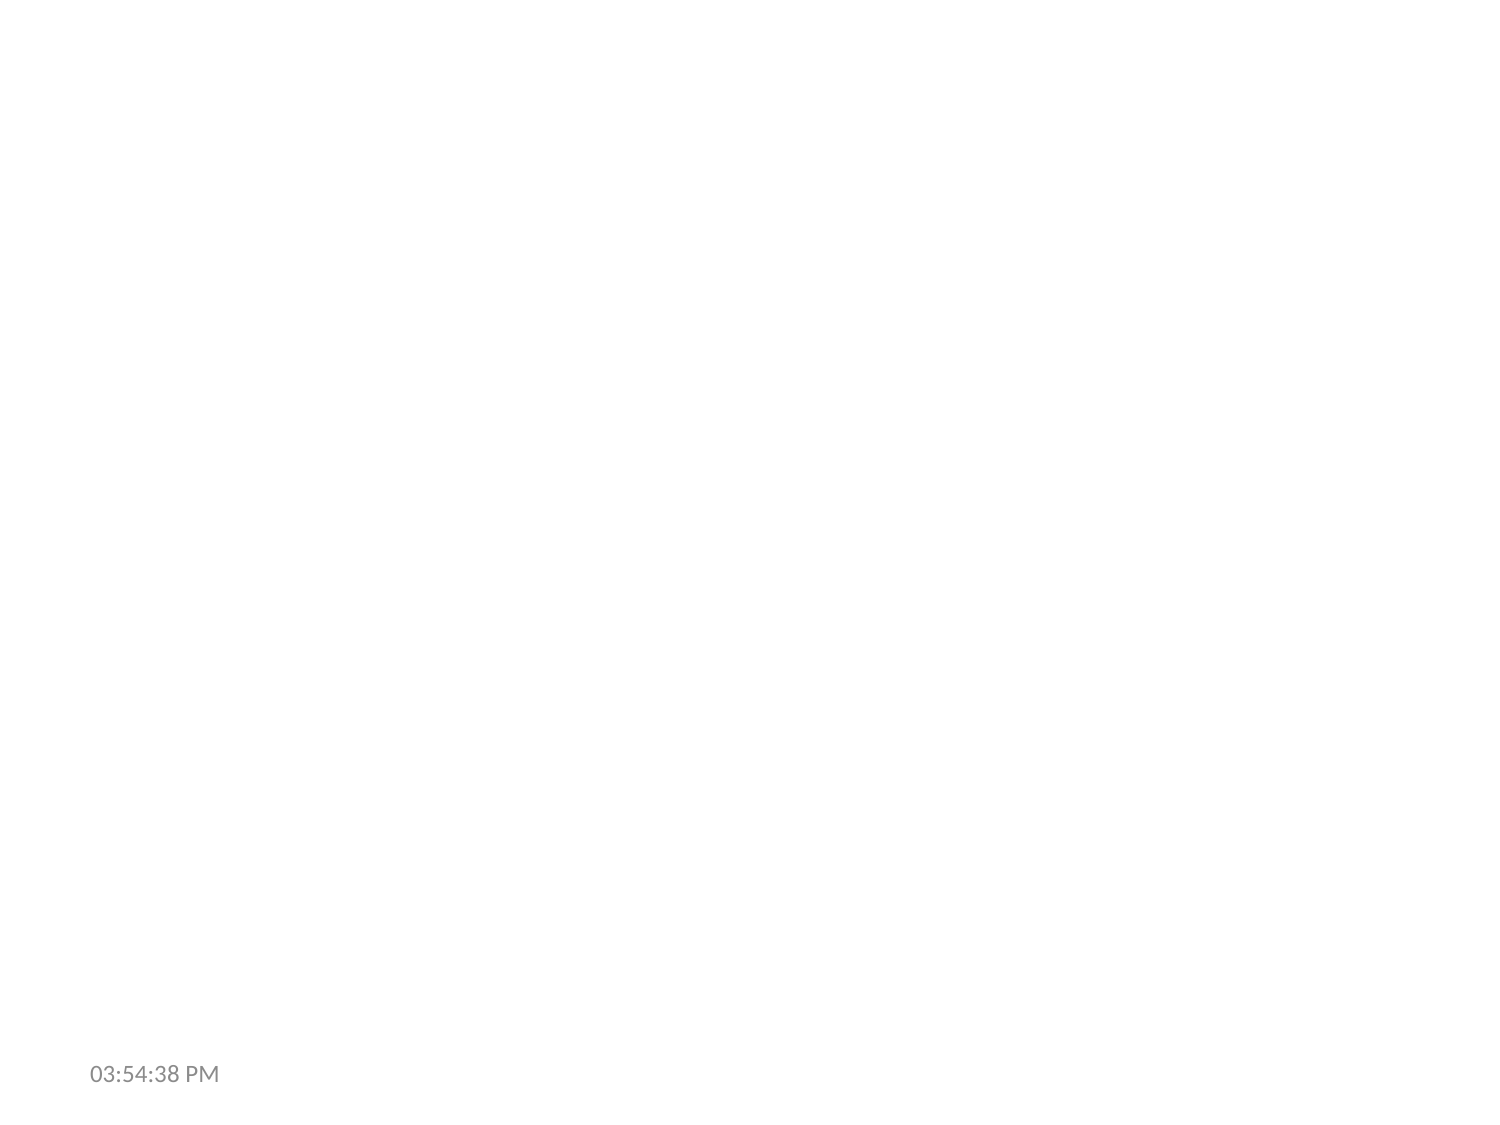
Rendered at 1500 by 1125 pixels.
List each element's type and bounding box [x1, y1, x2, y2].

slide_number [75, 1042, 425, 1103]
